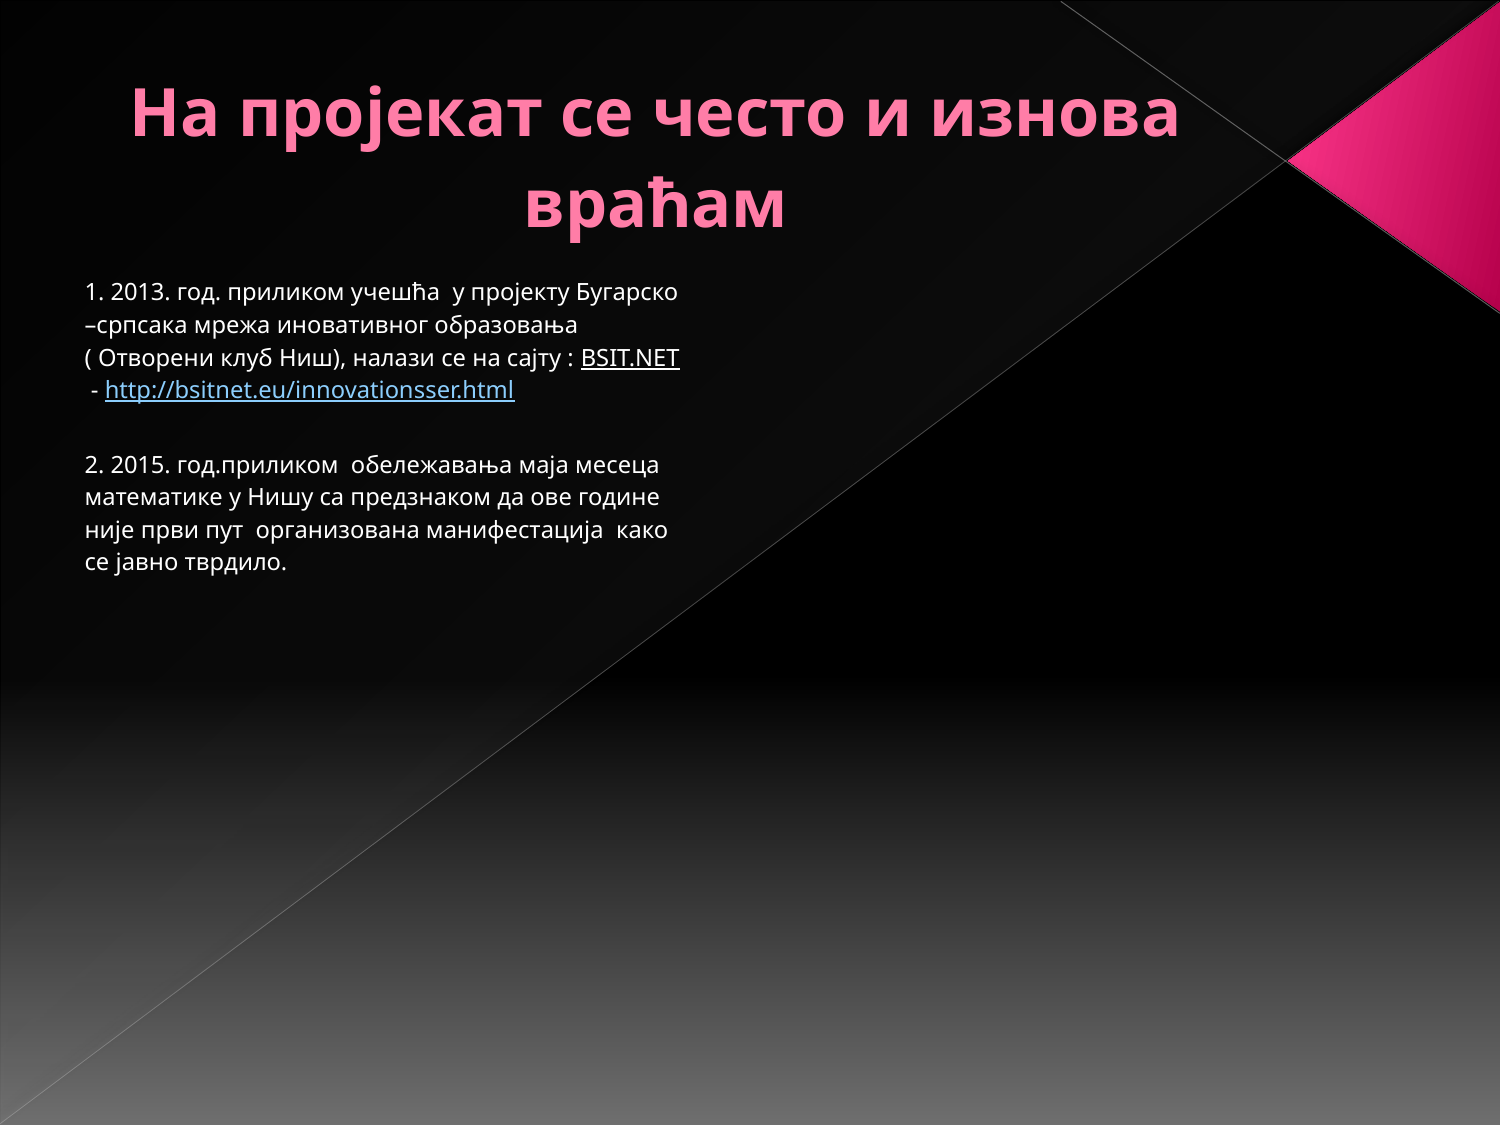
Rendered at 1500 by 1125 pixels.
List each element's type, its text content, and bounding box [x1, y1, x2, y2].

title На пројекат се често и изнова враћам [62, 44, 1250, 268]
list 1. 2013. год. приликом учешћа у пројекту Бугарско –српсака мрежа иновативног образовања ( Отворени клуб Ниш), налази се на сајту : BSIT.NET - http://bsitnet.eu/innovationsser.html 2. 2015. год.приликом обележавања маја месеца математике у Нишу са предзнаком да ове године није први пут организована манифестација како се јавно тврдило. [62, 267, 700, 643]
